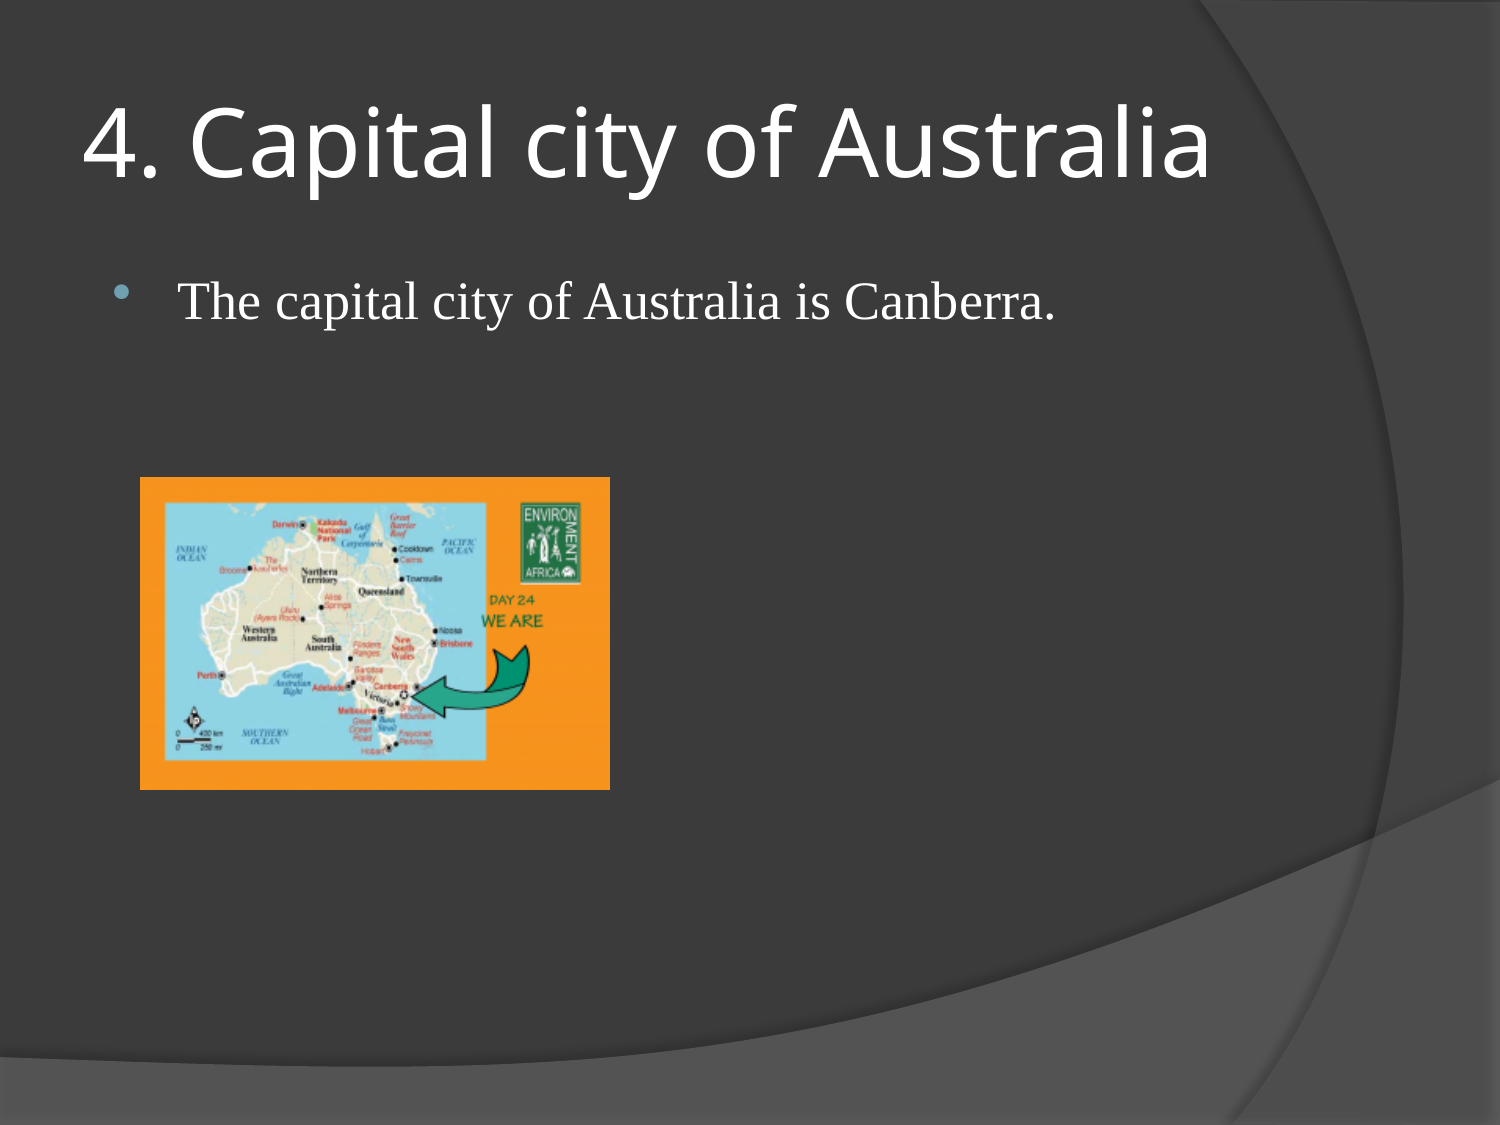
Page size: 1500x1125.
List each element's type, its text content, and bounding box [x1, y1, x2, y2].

title 4. Capital city of Australia [75, 45, 1300, 233]
list The capital city of Australia is Canberra. [93, 257, 1307, 1008]
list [140, 477, 610, 791]
